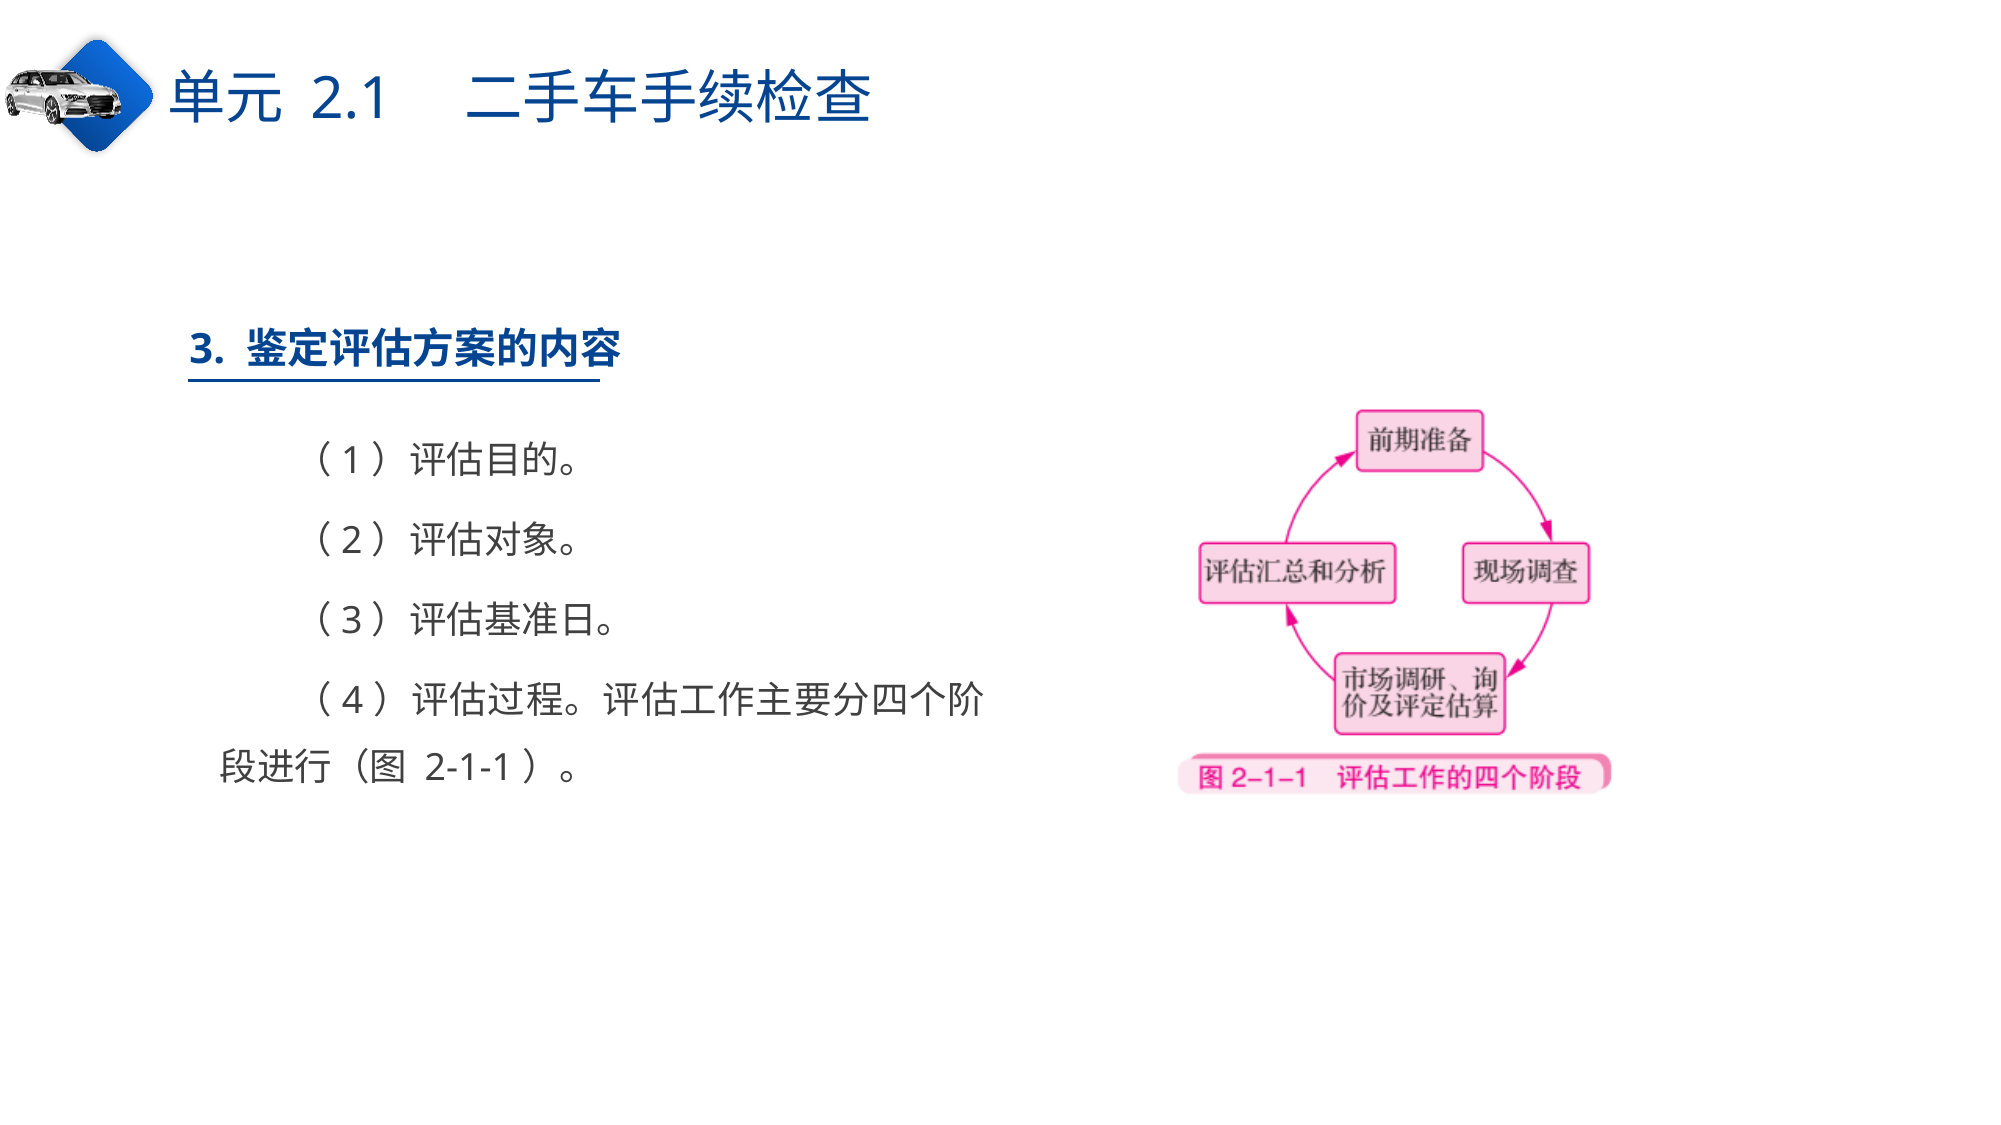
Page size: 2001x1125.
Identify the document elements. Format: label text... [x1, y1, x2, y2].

picture [0, 31, 125, 157]
text_box 单元 2.1 二手车手续检查 [152, 52, 888, 138]
text_box （1）评估目的。 （2）评估对象。 （3）评估基准日。 （4）评估过程。评估工作主要分四个阶段进行（图 2-1-1）。 [204, 405, 1000, 796]
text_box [174, 314, 1330, 381]
picture [1146, 377, 1627, 820]
